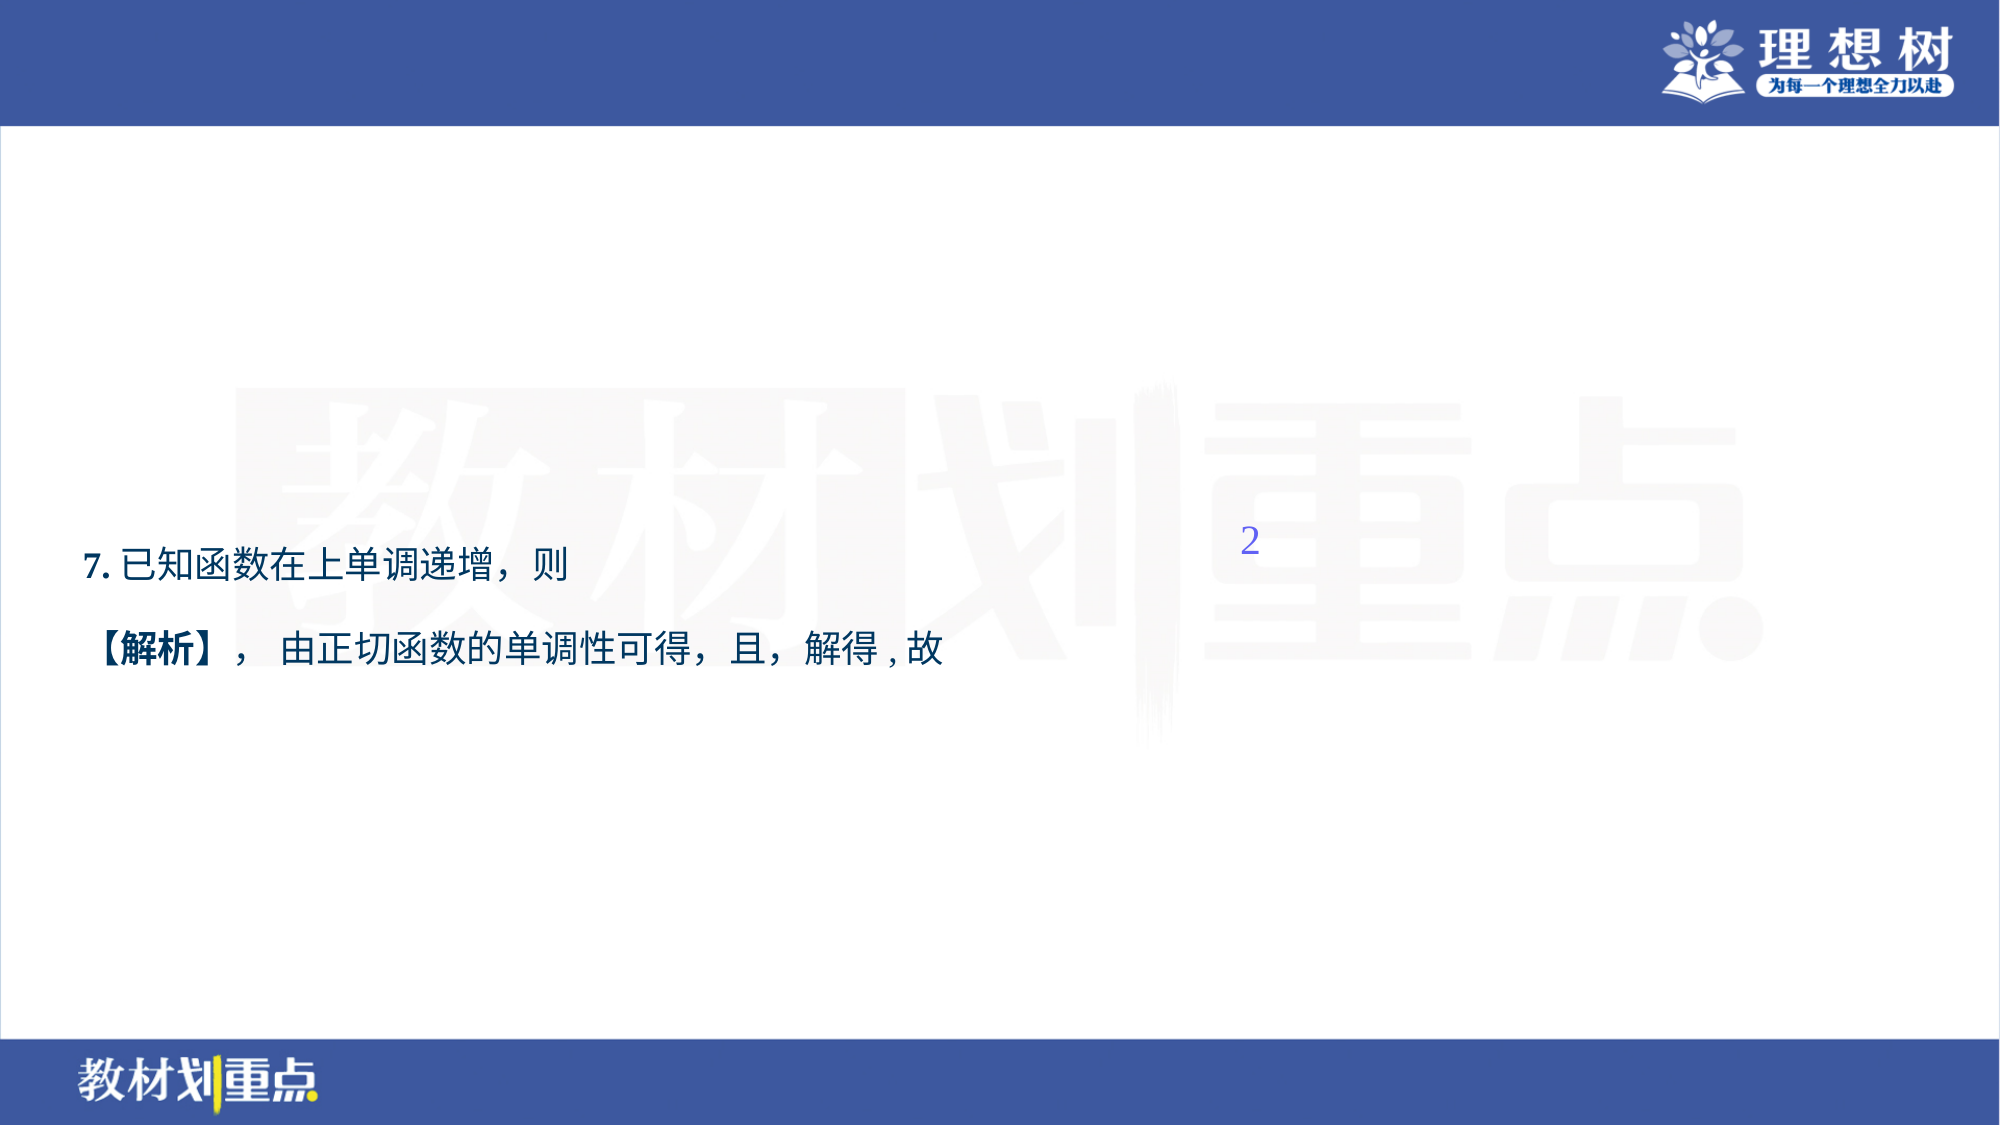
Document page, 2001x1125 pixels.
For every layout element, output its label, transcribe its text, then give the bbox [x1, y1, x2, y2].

picture [0, 0, 2000, 1125]
text_box 2 [1225, 510, 1277, 561]
